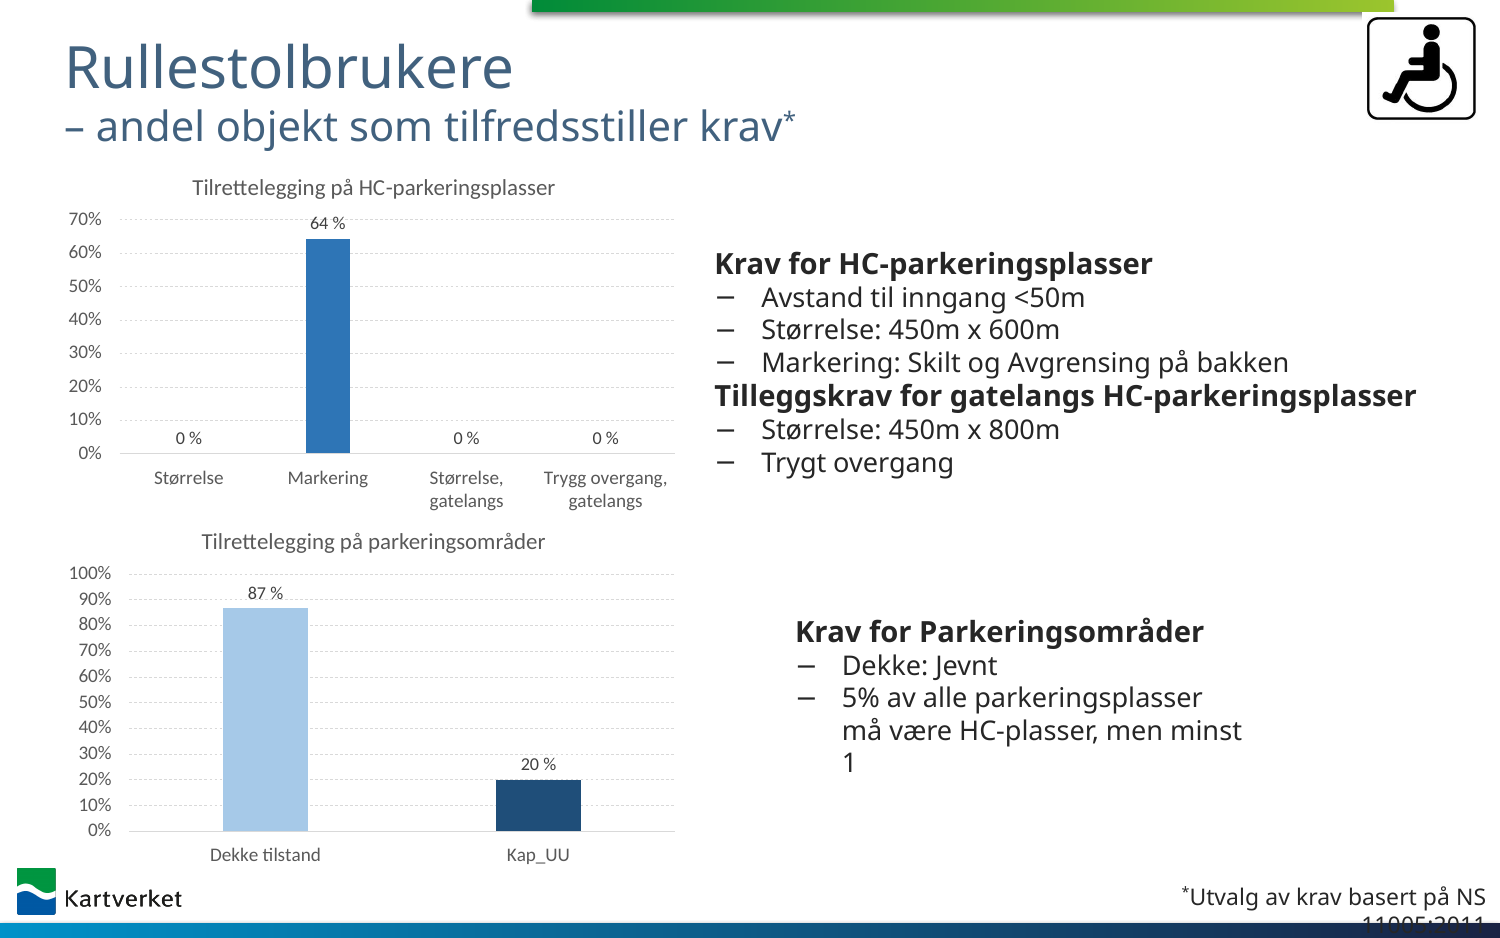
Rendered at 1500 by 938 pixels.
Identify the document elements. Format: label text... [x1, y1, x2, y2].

text_box Krav for Parkeringsområder Dekke: Jevnt 5% av alle parkeringsplasser må være HC-plasser, men minst 1 [780, 605, 1261, 786]
text_box Krav for HC-parkeringsplasser Avstand til inngang <50m Størrelse: 450m x 600m Markering: Skilt og Avgrensing på bakken Tilleggskrav for gatelangs HC-parkeringsplasser Størrelse: 450m x 800m Trygt overgang [699, 237, 1433, 485]
picture [62, 166, 686, 519]
picture [1362, 12, 1481, 126]
text_box *Utvalg av krav basert på NS 11005:2011 [1068, 873, 1500, 938]
text_box Rullestolbrukere – andel objekt som tilfredsstiller krav* [49, 25, 1431, 158]
picture [62, 520, 686, 874]
